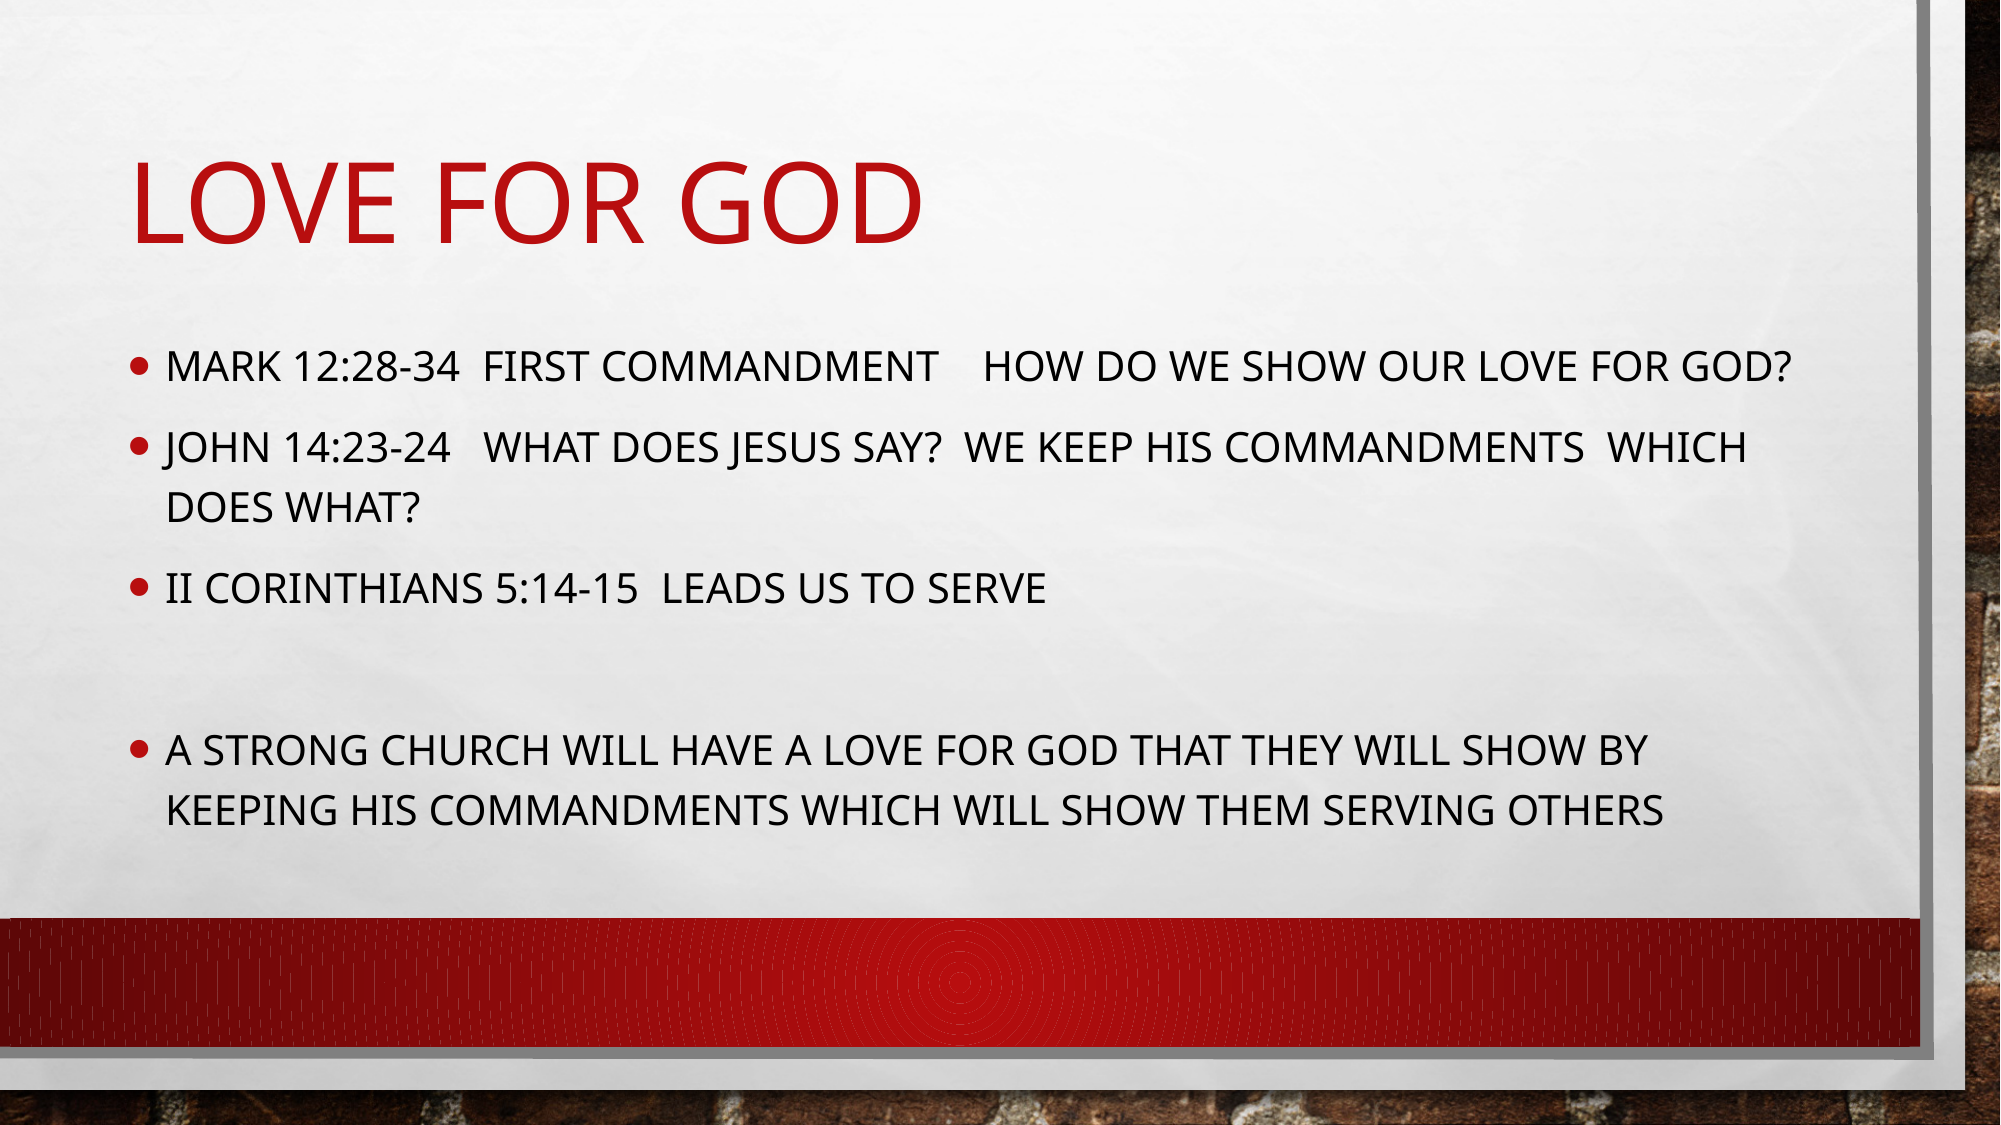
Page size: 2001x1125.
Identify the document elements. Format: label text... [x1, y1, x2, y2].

title Love For God [112, 112, 1818, 281]
picture [0, 0, 2000, 1125]
list Mark 12:28-34 First Commandment How do we show our love for god? John 14:23-24 What does Jesus say? We keep his commandments which does what? Ii corinthians 5:14-15 leads us to serve A strong church will have a Love for god that they will show by keeping his commandments which will show them serving others [112, 281, 1818, 882]
